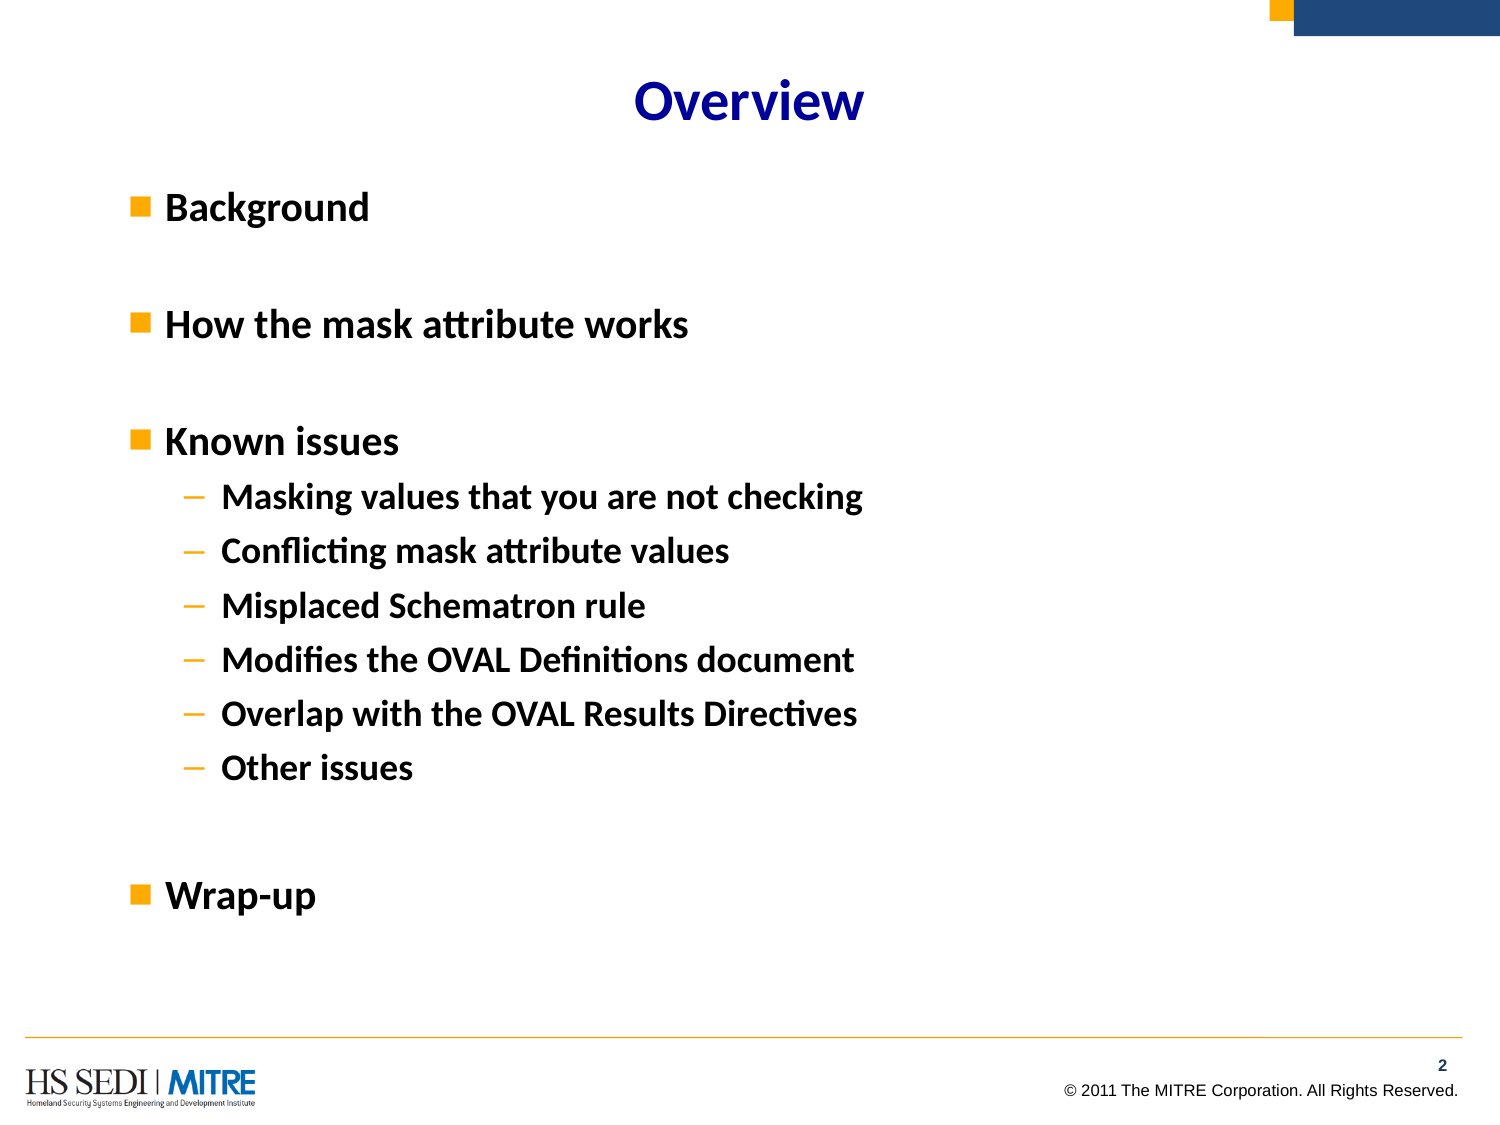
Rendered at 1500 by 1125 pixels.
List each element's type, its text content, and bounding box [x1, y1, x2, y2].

picture [20, 1058, 271, 1122]
list Background How the mask attribute works Known issues Masking values that you are not checking Conflicting mask attribute values Misplaced Schematron rule Modifies the OVAL Definitions document Overlap with the OVAL Results Directives Other issues Wrap-up [112, 180, 1387, 1024]
slide_number 1 [1374, 1049, 1463, 1076]
title Overview [43, 62, 1457, 151]
